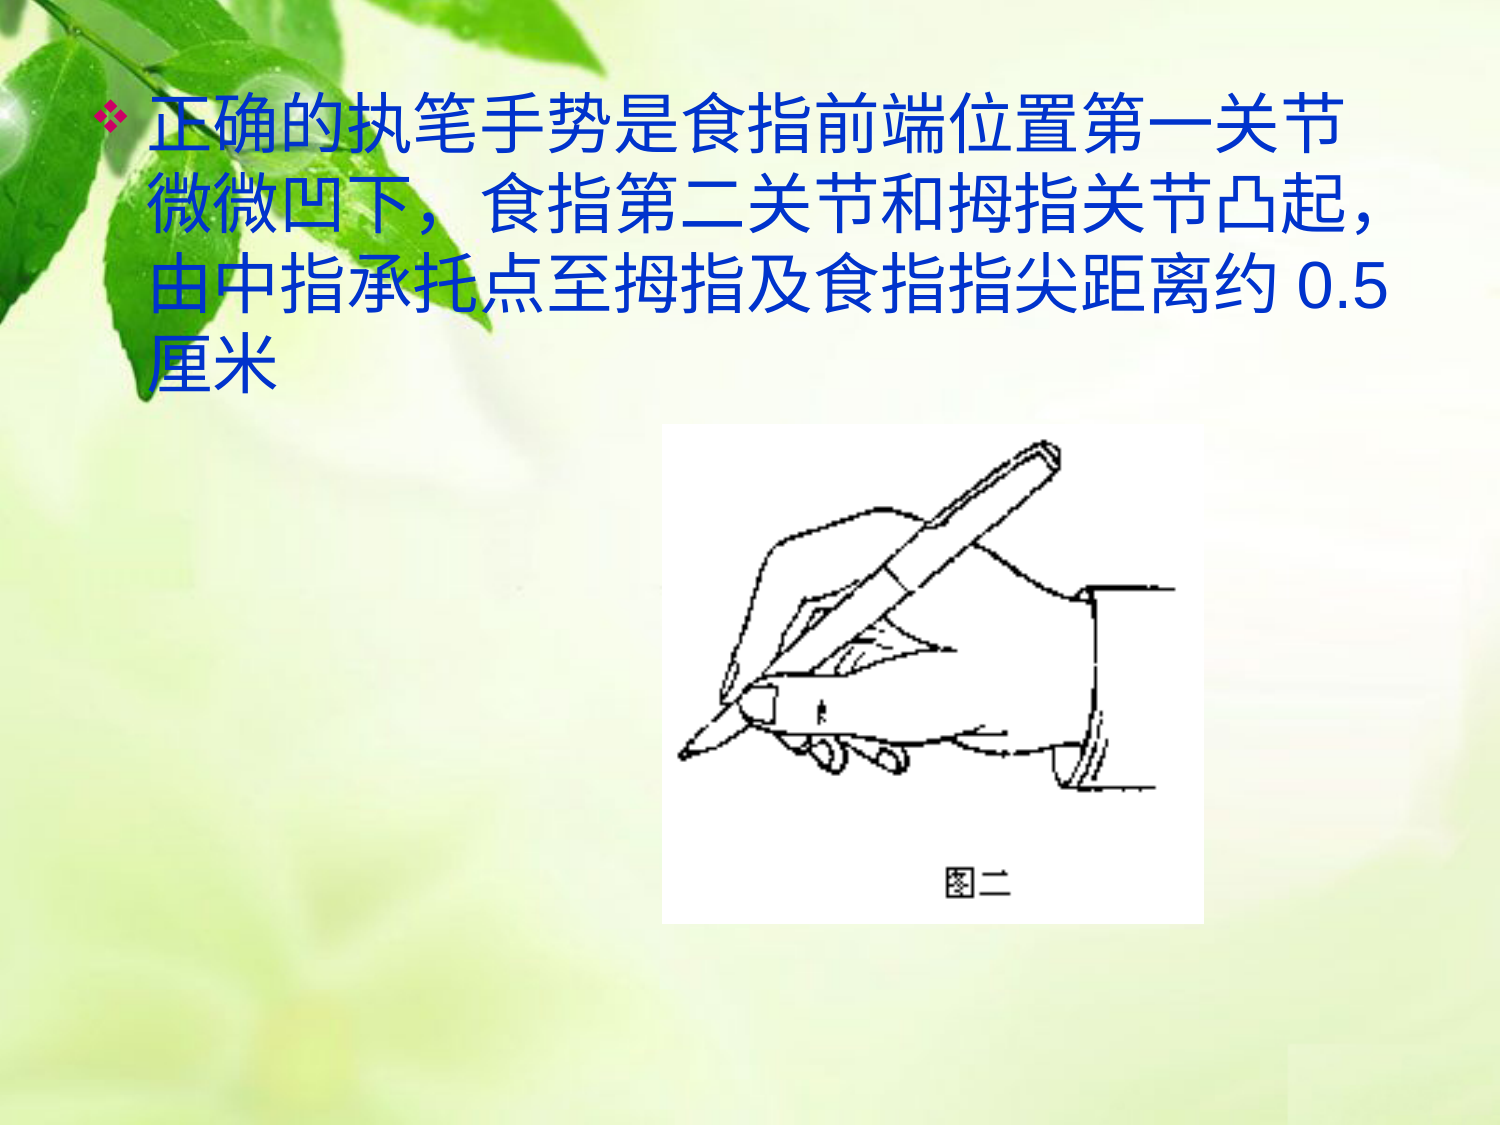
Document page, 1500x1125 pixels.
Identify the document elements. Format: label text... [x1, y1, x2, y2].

picture [0, 0, 1500, 1125]
list 正确的执笔手势是食指前端位置第一关节微微凹下，食指第二关节和拇指关节凸起，由中指承托点至拇指及食指指尖距离约0.5厘米 [74, 74, 1426, 1006]
